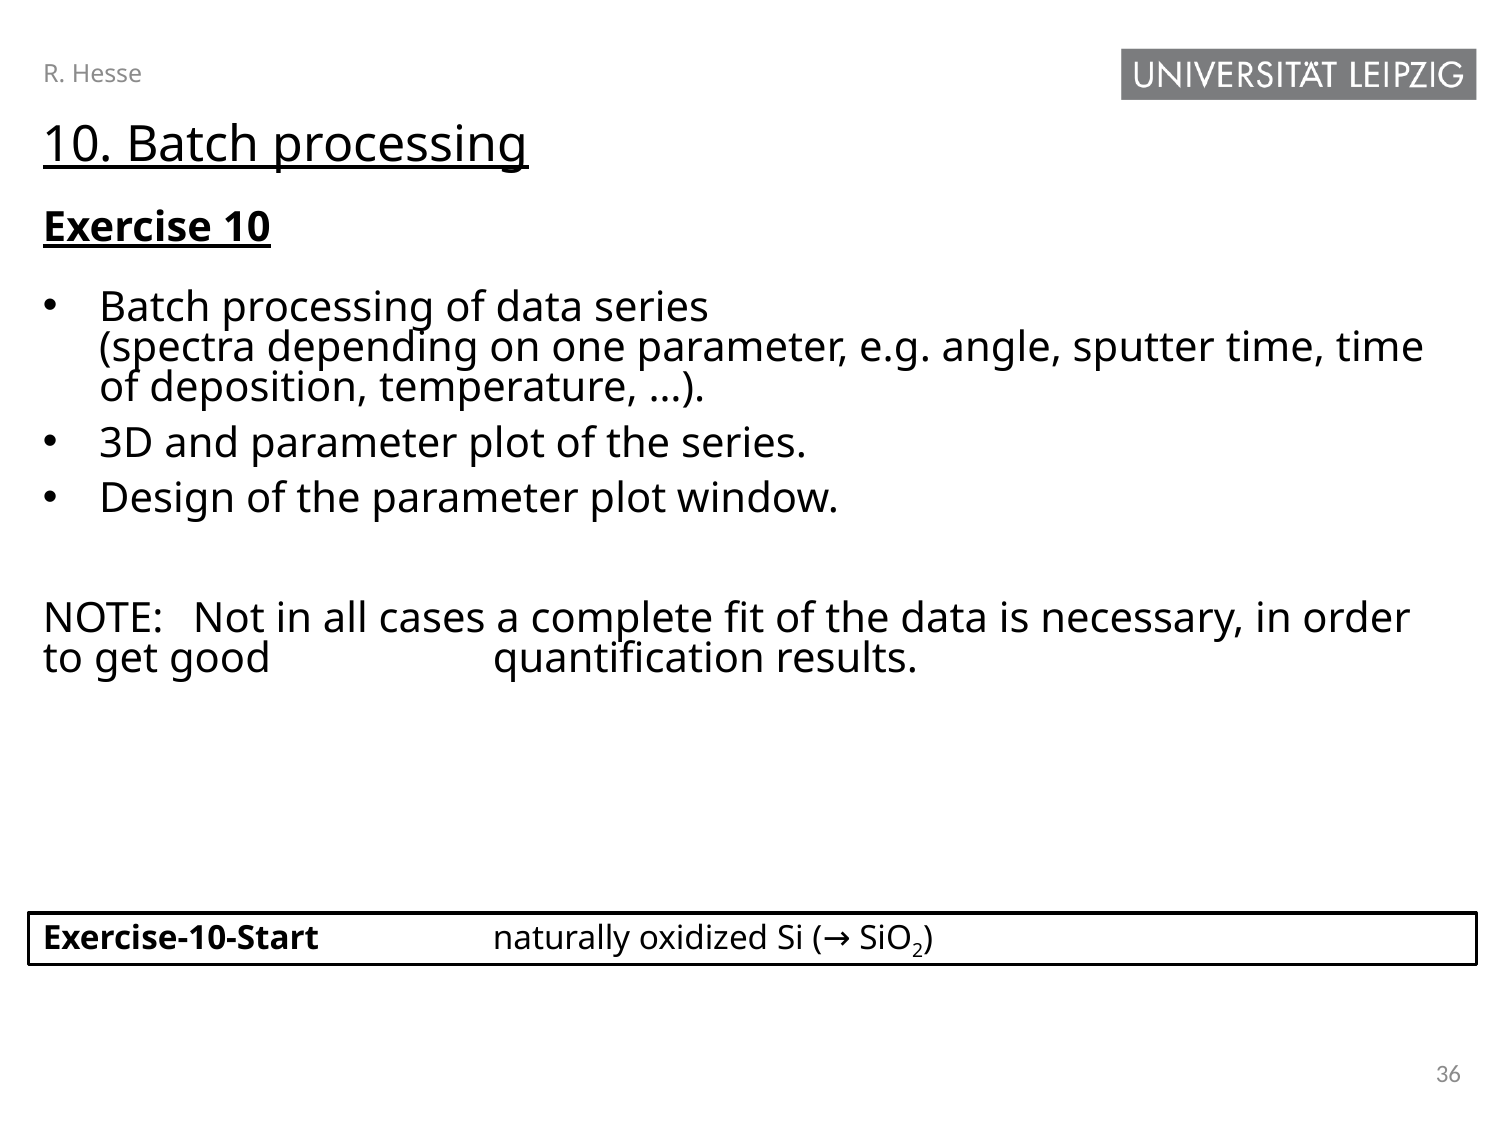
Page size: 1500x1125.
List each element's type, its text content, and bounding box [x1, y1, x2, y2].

picture [1410, 48, 1477, 100]
footer R. Hesse [28, 44, 1410, 104]
text_box Exercise 10 Batch processing of data series (spectra depending on one parameter, e.g. angle, sputter time, time of deposition, temperature, …). 3D and parameter plot of the series. Design of the parameter plot window. Note: Not in all cases a complete fit of the data is necessary, in order to get good quantification results. [28, 201, 1477, 689]
text_box 10. Batch processing [28, 104, 1477, 179]
slide_number 36 [1291, 1042, 1477, 1103]
text_box Exercise-10-Start naturally oxidized Si (→ SiO2) [28, 913, 1477, 965]
